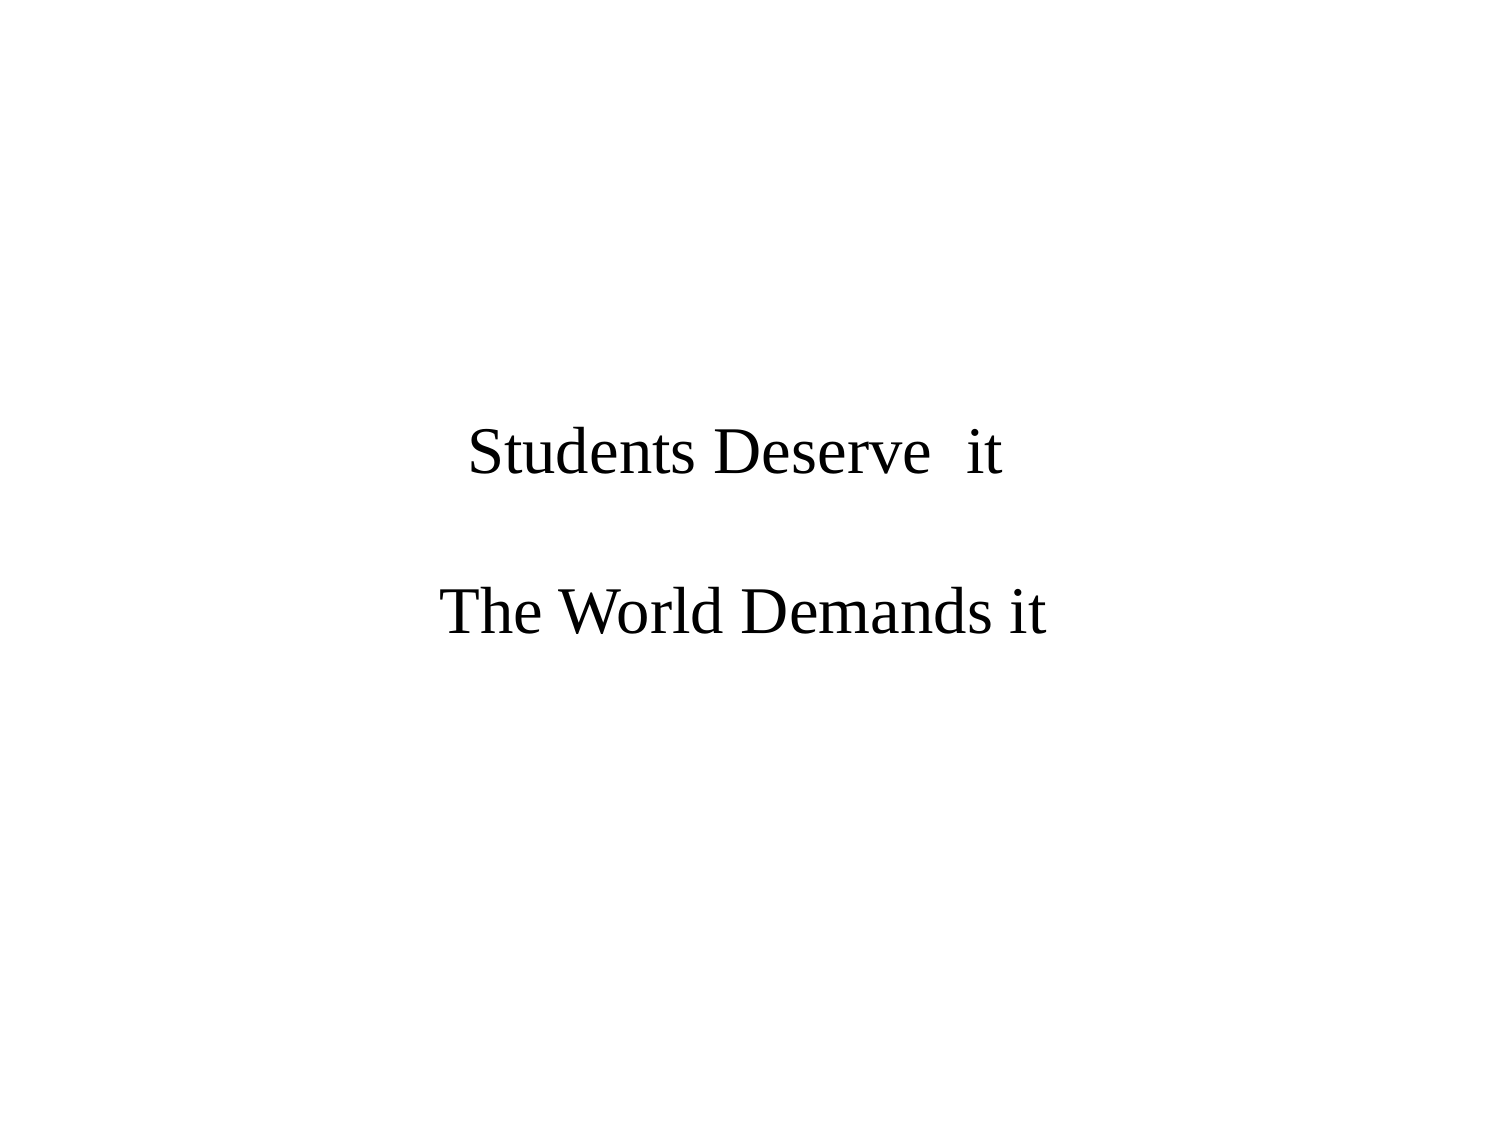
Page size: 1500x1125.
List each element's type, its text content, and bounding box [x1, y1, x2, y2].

text_box Students Deserve it The World Demands it [125, 399, 1363, 655]
